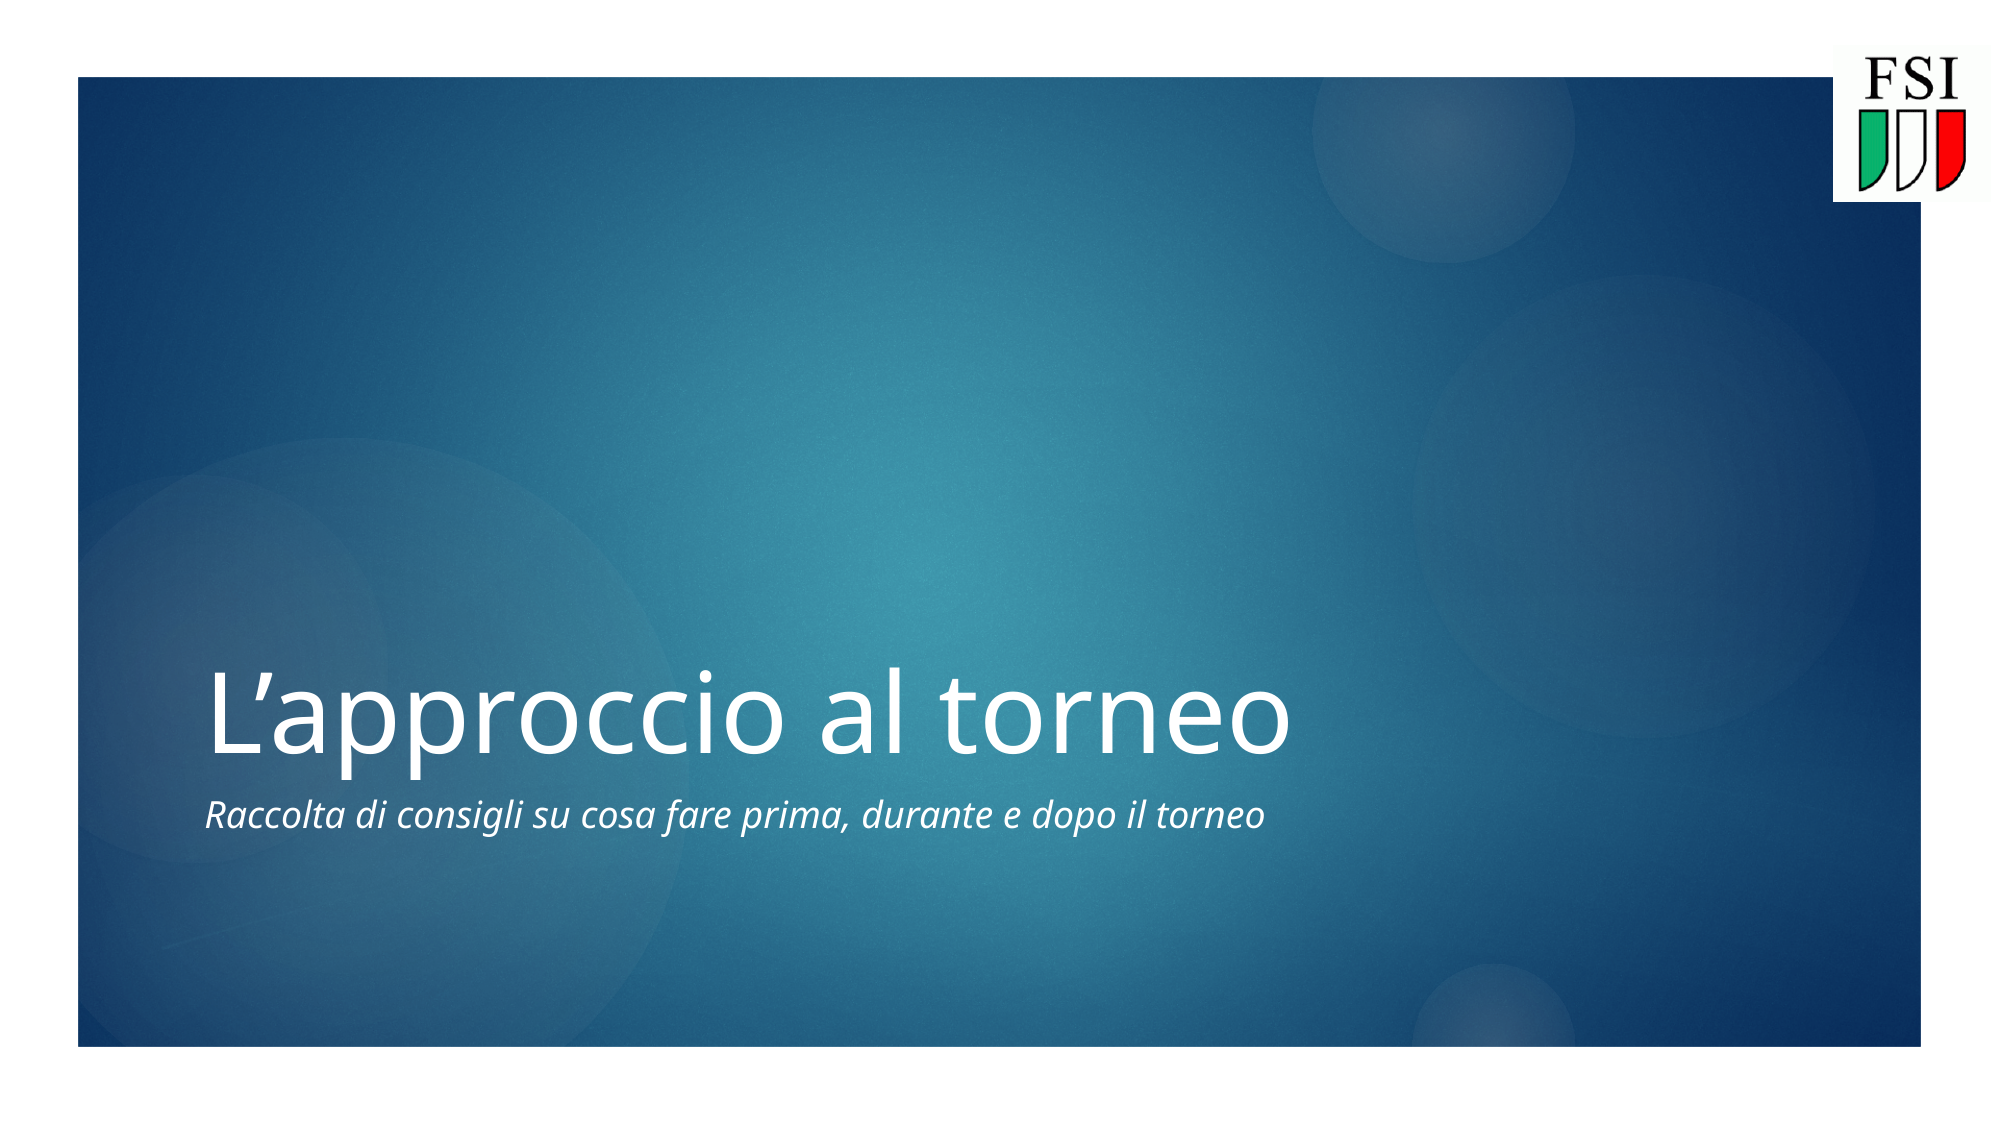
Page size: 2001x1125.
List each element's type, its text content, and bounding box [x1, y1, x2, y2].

title L’approccio al torneo [189, 344, 1638, 783]
subtitle Raccolta di consigli su cosa fare prima, durante e dopo il torneo [189, 783, 1638, 925]
picture [1833, 45, 1991, 202]
